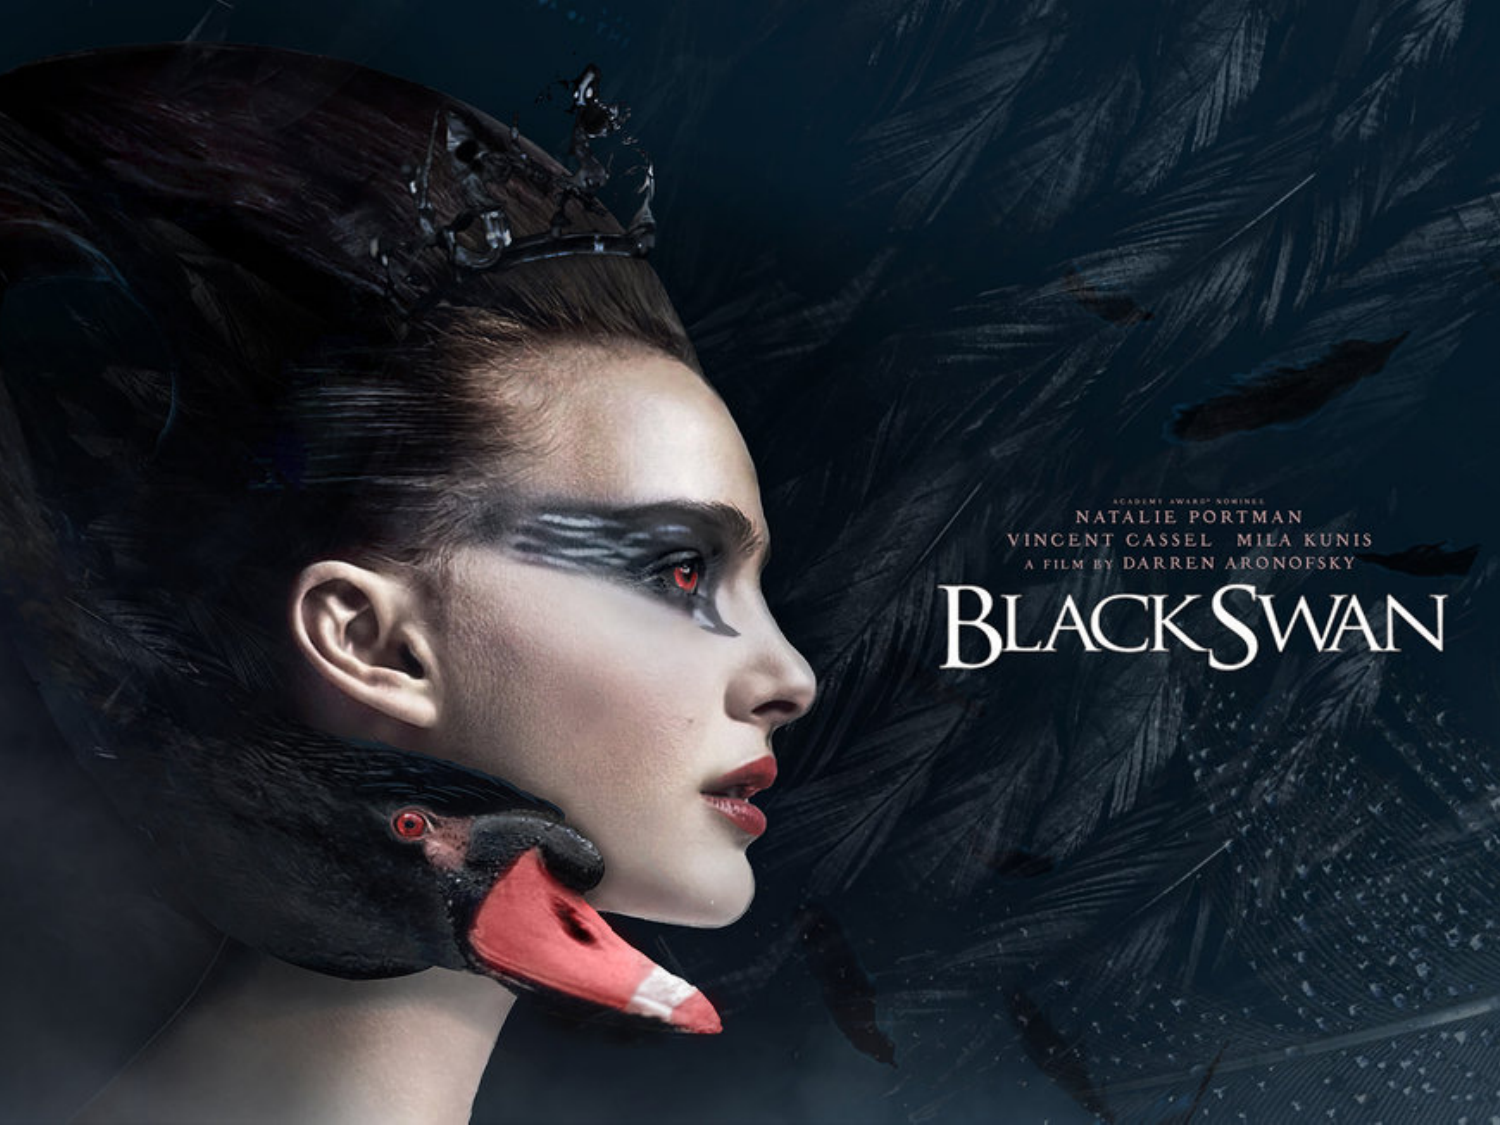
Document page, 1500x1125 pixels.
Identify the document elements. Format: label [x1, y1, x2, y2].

list [0, 0, 1500, 1125]
